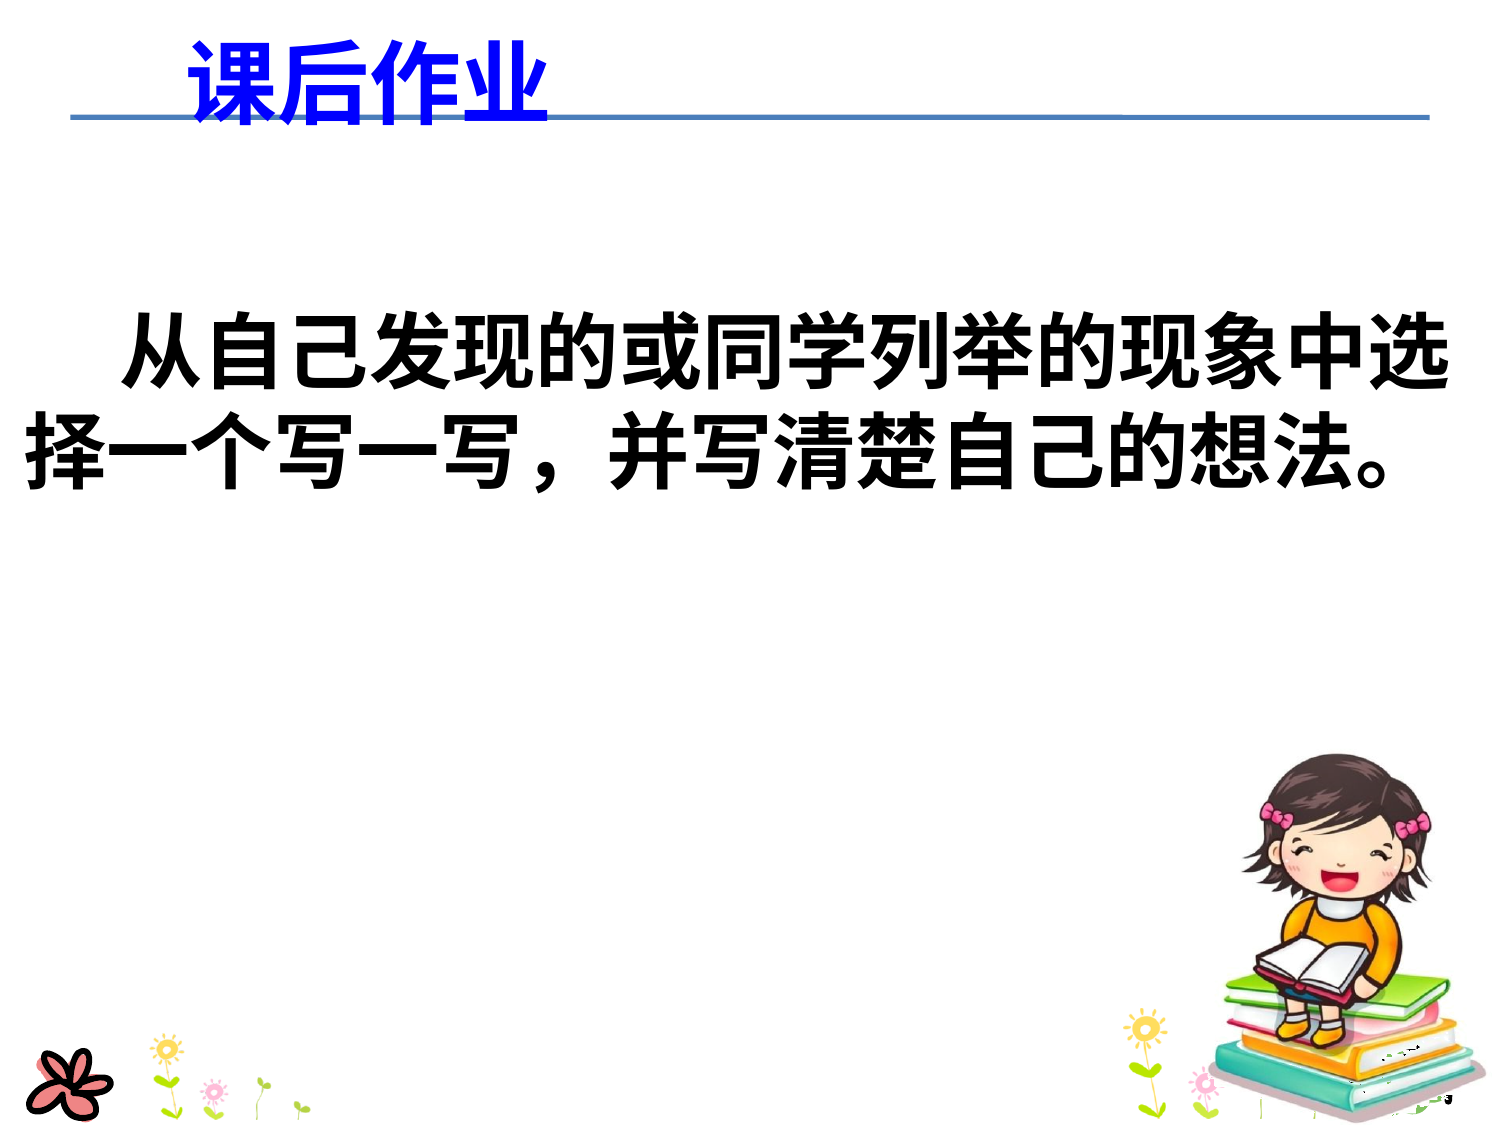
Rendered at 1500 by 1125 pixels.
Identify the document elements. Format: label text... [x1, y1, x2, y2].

picture [1079, 742, 1500, 1125]
text_box 课后作业 [171, 0, 684, 144]
text_box 从自己发现的或同学列举的现象中选择一个写一写，并写清楚自己的想法。 [8, 291, 1492, 507]
picture [25, 1020, 323, 1125]
